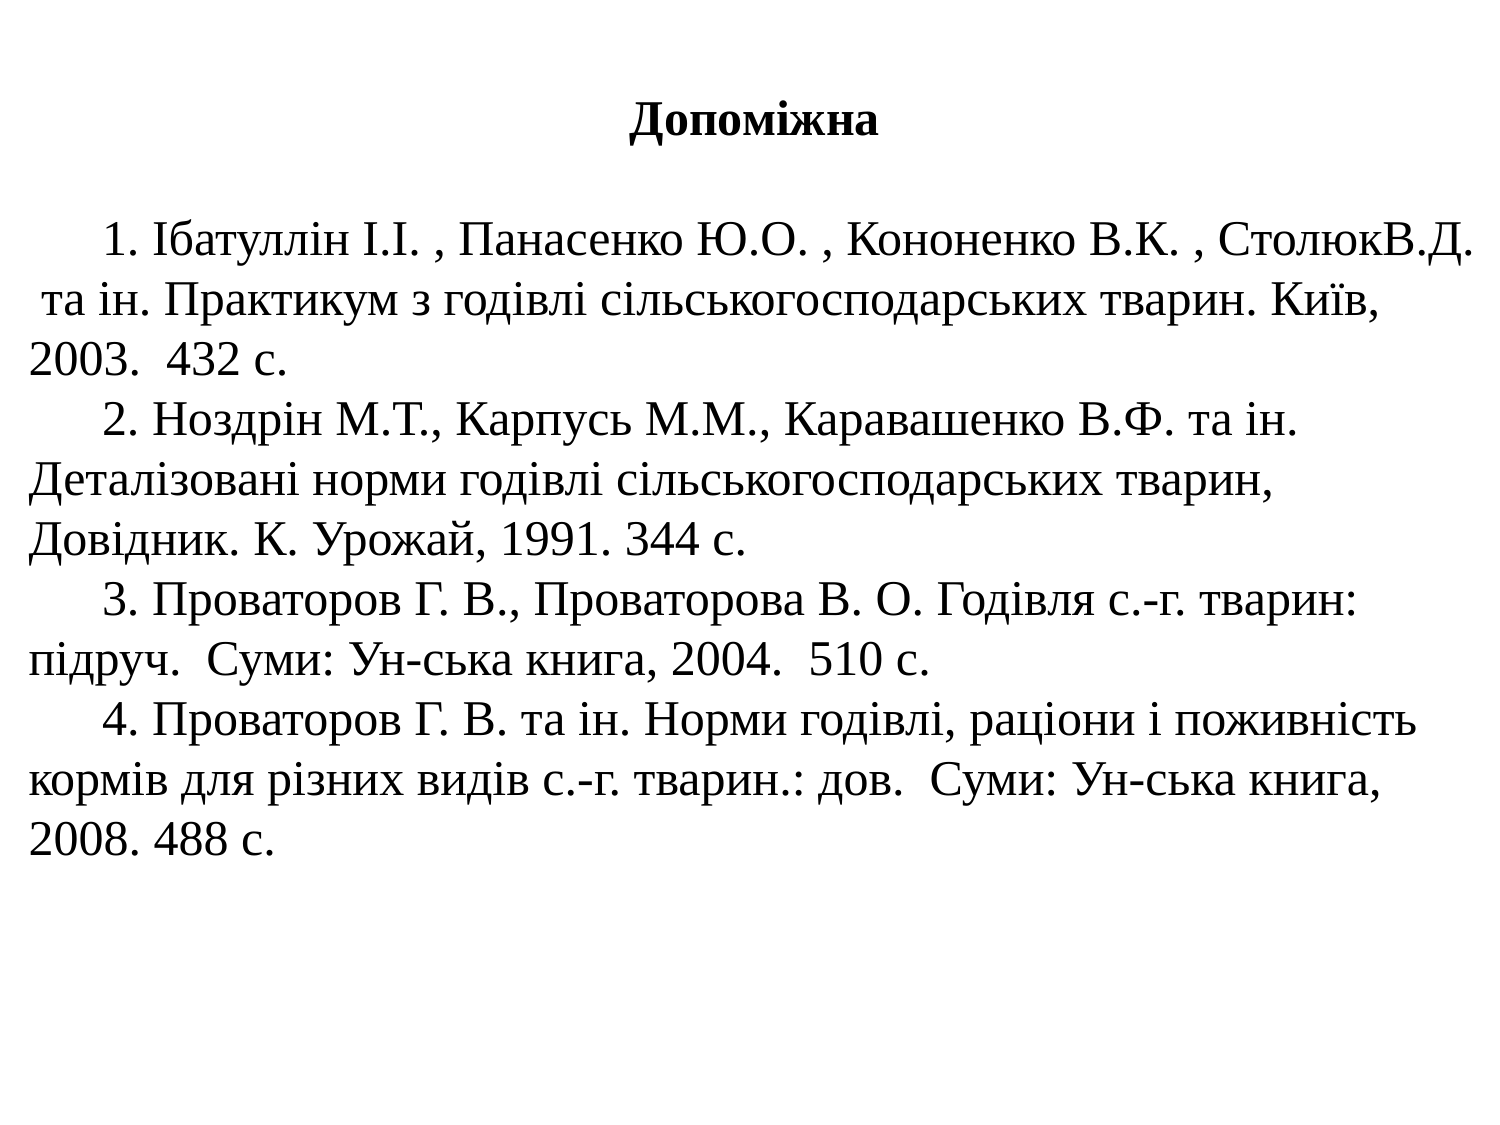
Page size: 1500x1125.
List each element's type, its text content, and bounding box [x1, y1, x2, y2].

text_box Допоміжна 1. Ібатуллін І.І. , Панасенко Ю.О. , Кононенко В.К. , СтолюкВ.Д. та ін. Практикум з годівлі сільськогосподарських тварин. Київ, 2003. 432 с. 2. Ноздрін М.Т., Карпусь М.М., Каравашенко В.Ф. та ін. Деталізовані норми годівлі сільськогосподарських тварин, Довідник. К. Урожай, 1991. 344 с. 3. Проваторов Г. В., Проваторова В. О. Годівля с.-г. тварин: підруч. Суми: Ун-ська книга, 2004. 510 с. 4. Проваторов Г. В. та ін. Норми годівлі, раціони і поживність кормів для різних видів с.-г. тварин.: дов. Суми: Ун-ська книга, 2008. 488 с. [13, 78, 1497, 873]
